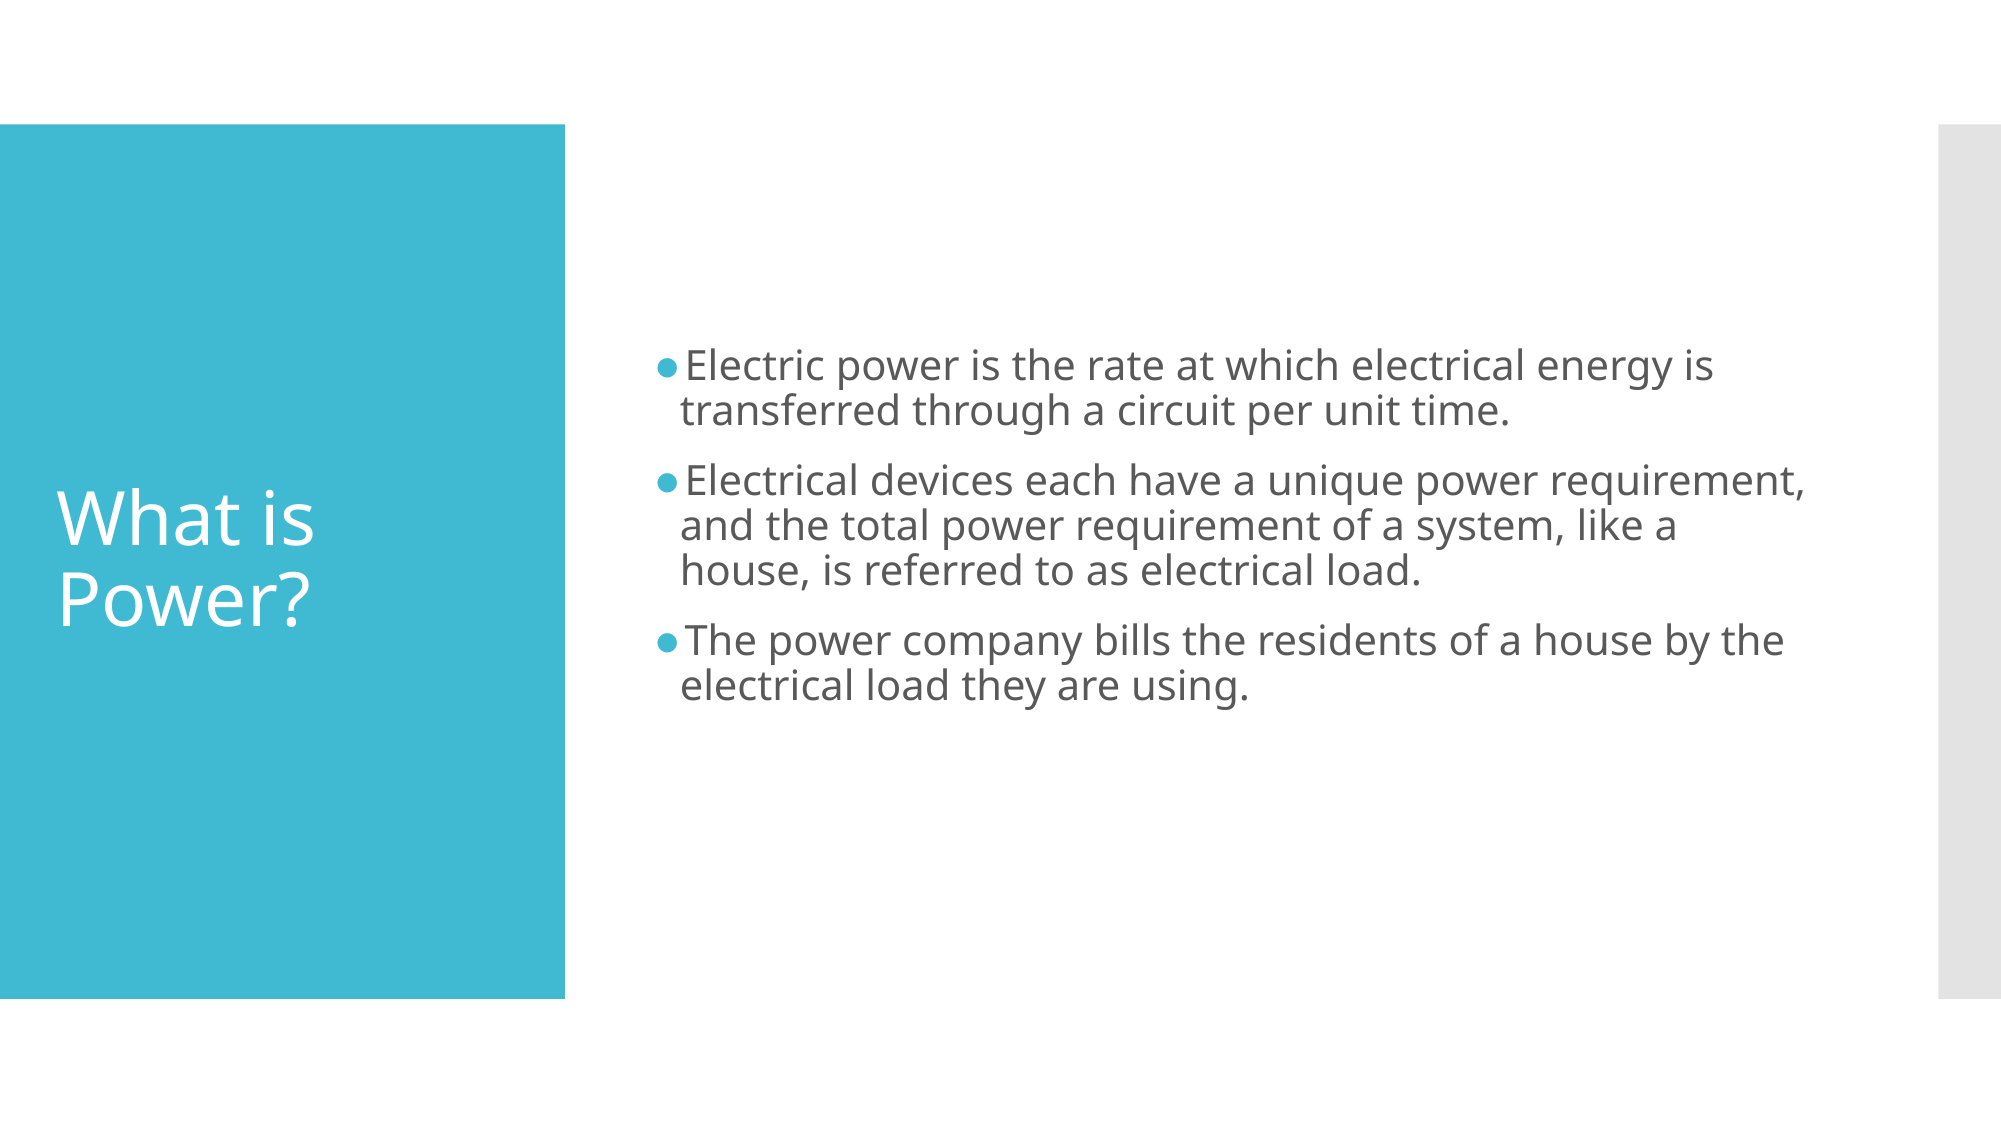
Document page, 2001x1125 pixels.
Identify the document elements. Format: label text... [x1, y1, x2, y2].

list Electric power is the rate at which electrical energy is transferred through a circuit per unit time. Electrical devices each have a unique power requirement, and the total power requirement of a system, like a house, is referred to as electrical load. The power company bills the residents of a house by the electrical load they are using. [634, 141, 1835, 982]
title What is Power? [41, 184, 525, 940]
